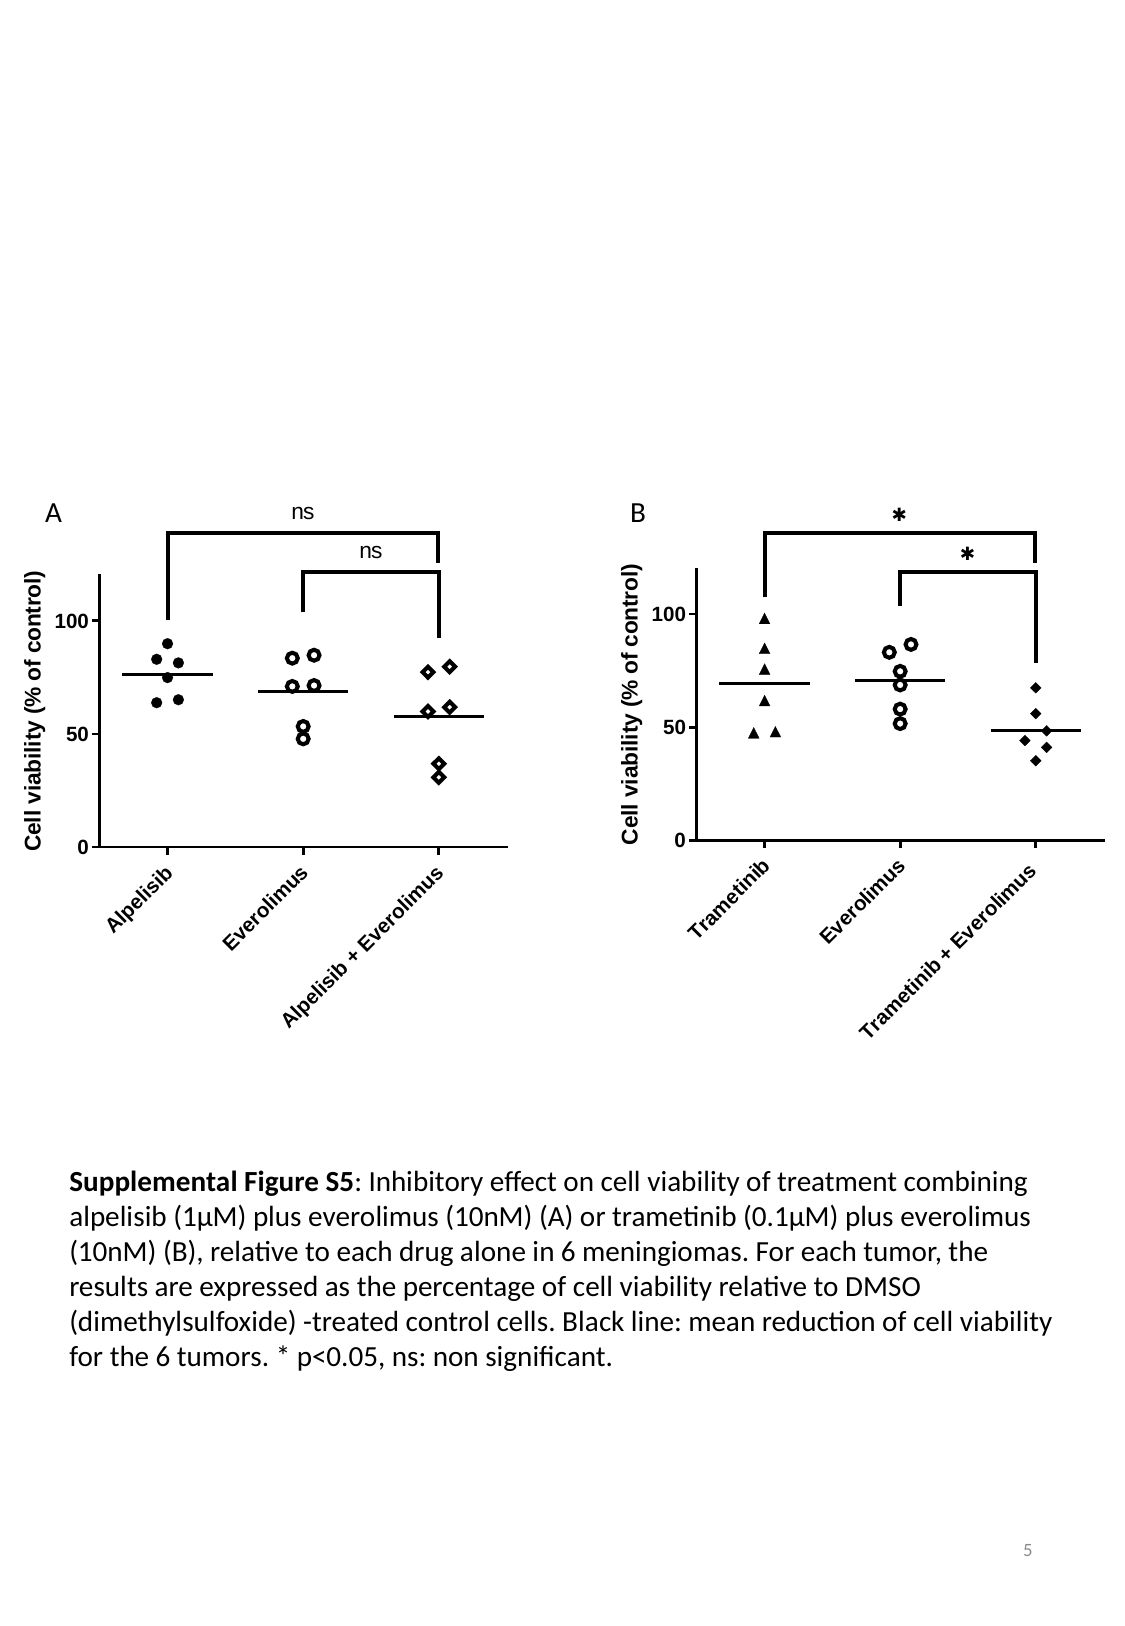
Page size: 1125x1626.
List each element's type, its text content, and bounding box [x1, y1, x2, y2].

slide_number 5 [794, 1506, 1048, 1593]
picture [597, 480, 1110, 1060]
text_box Supplemental Figure S5: Inhibitory effect on cell viability of treatment combining alpelisib (1µM) plus everolimus (10nM) (A) or trametinib (0.1µM) plus everolimus (10nM) (B), relative to each drug alone in 6 meningiomas. For each tumor, the results are expressed as the percentage of cell viability relative to DMSO (dimethylsulfoxide) -treated control cells. Black line: mean reduction of cell viability for the 6 tumors. * p<0.05, ns: non significant. [54, 1155, 1076, 1380]
picture [0, 480, 513, 1049]
